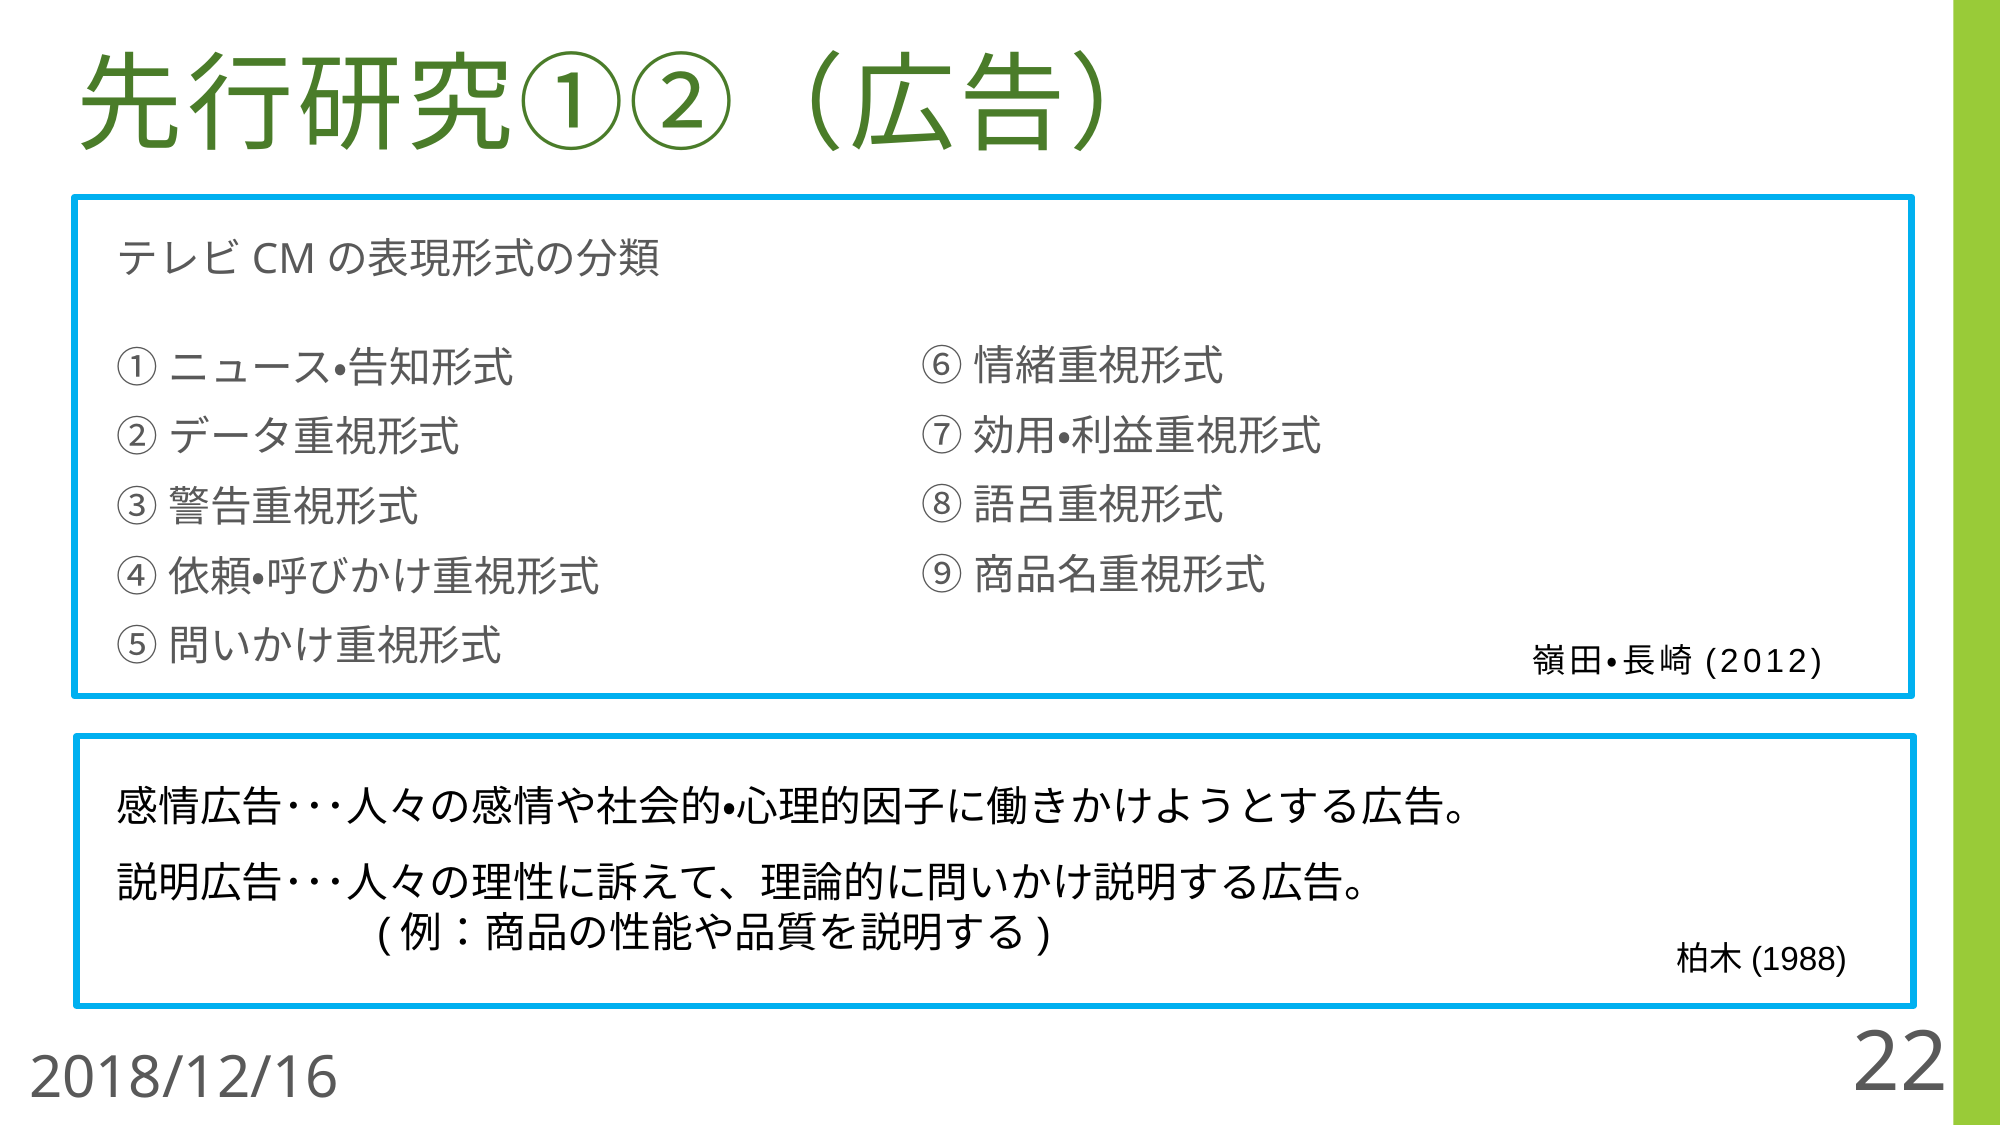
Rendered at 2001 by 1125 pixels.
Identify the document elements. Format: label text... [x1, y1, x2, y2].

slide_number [14, 1045, 397, 1103]
text_box [76, 735, 1915, 1007]
text_box ⑥情緒重視形式 ⑦効用・利益重視形式 ⑧語呂重視形式 ⑨商品名重視形式 [906, 697, 1722, 735]
text_box 先行研究①②（広告） [61, 42, 1732, 288]
text_box [73, 196, 1913, 697]
slide_number 22 [1500, 1035, 1963, 1093]
